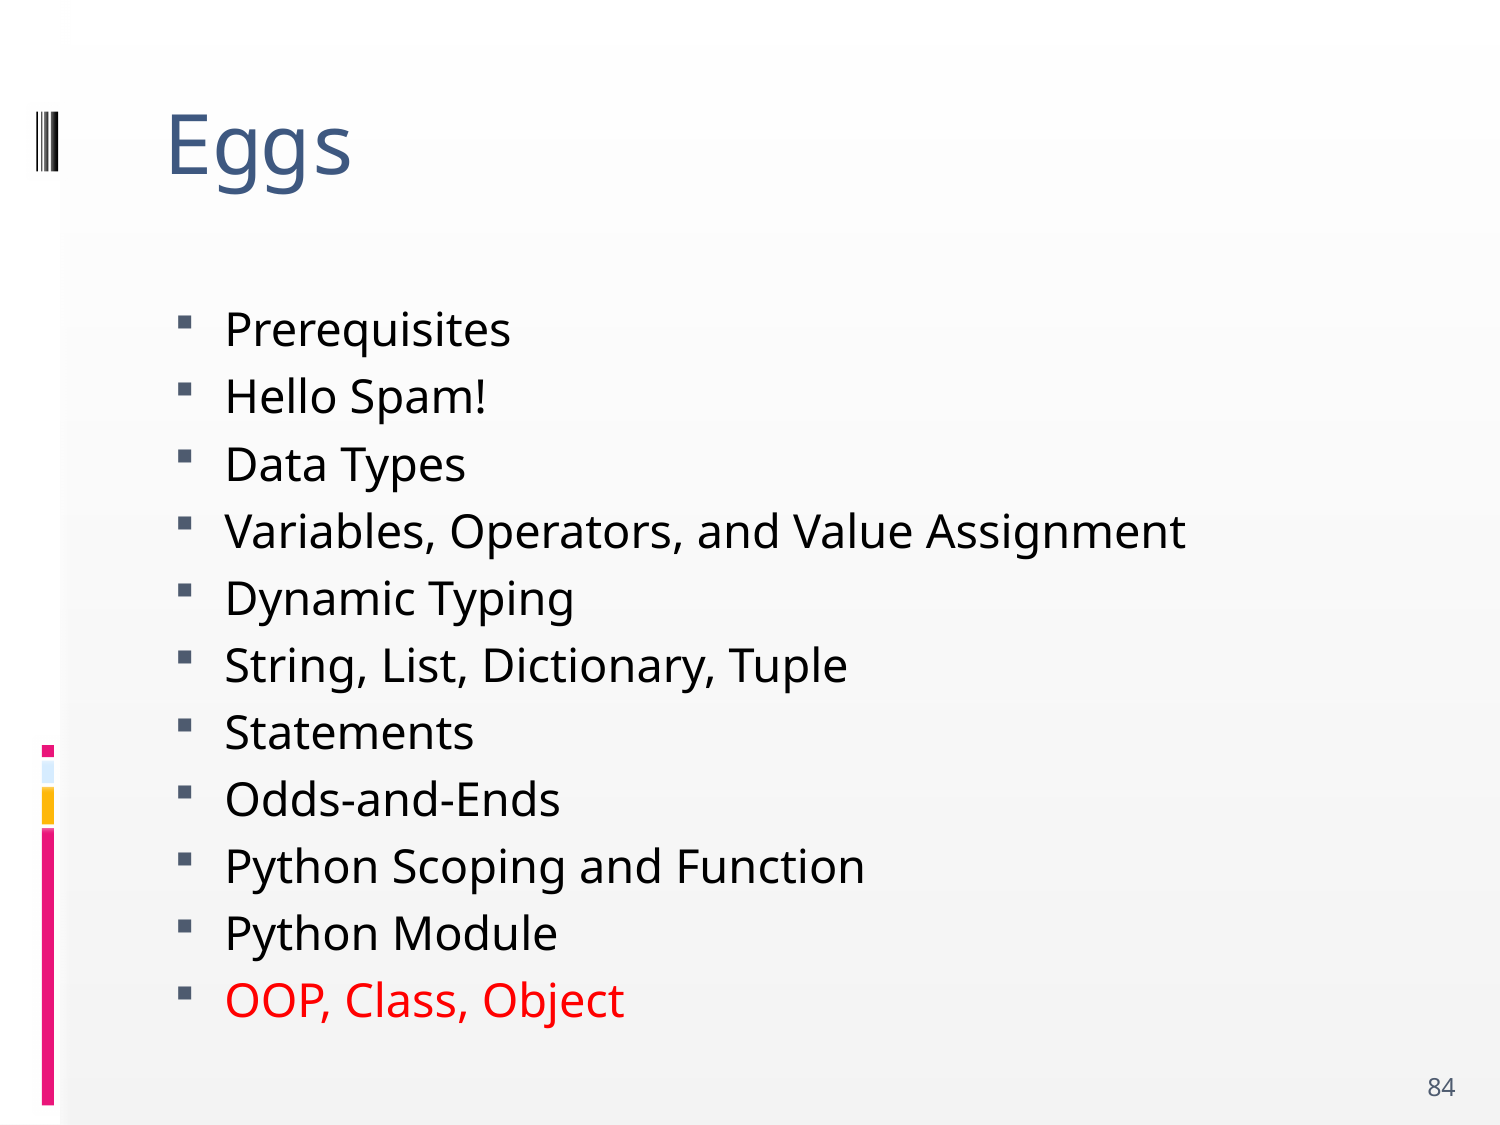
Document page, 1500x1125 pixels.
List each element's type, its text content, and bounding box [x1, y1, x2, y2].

title Eggs [150, 83, 1425, 234]
slide_number 84 [1412, 1052, 1488, 1113]
list Prerequisites Hello Spam! Data Types Variables, Operators, and Value Assignment Dynamic Typing String, List, Dictionary, Tuple Statements Odds-and-Ends Python Scoping and Function Python Module OOP, Class, Object [150, 292, 1425, 1043]
